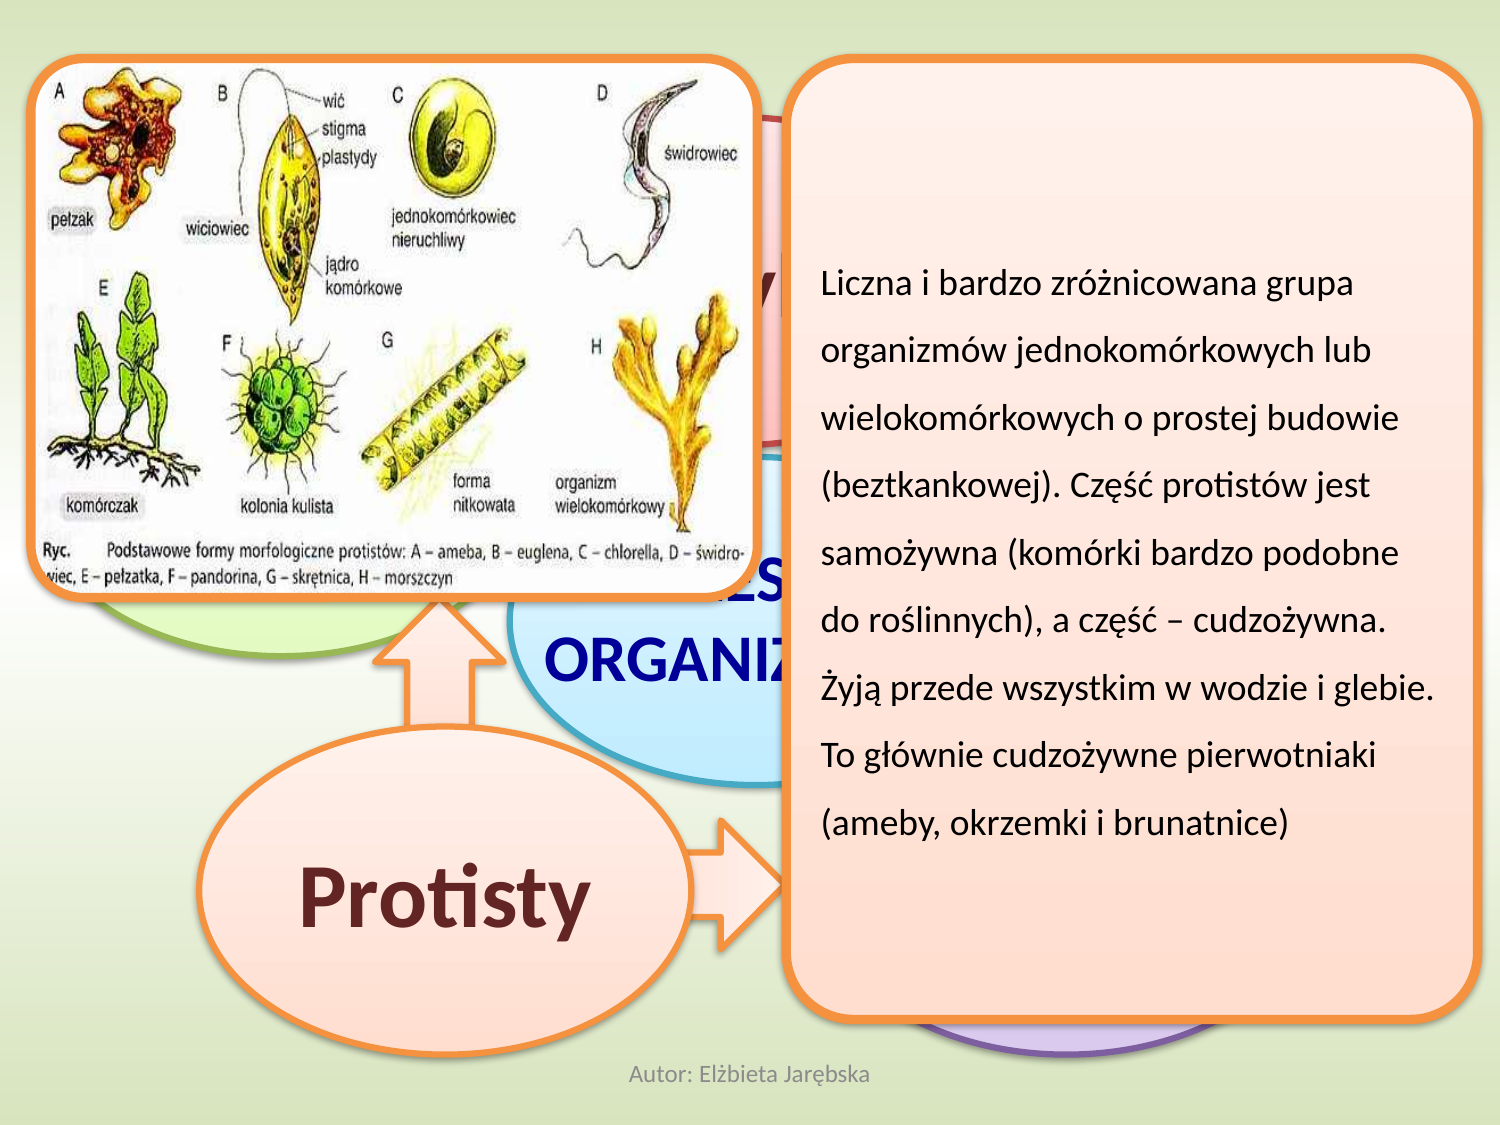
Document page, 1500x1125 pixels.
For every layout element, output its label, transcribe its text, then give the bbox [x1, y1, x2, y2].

footer Autor: Elżbieta Jarębska [512, 1042, 988, 1103]
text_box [984, 327, 1477, 657]
text_box [0, 0, 1500, 1125]
